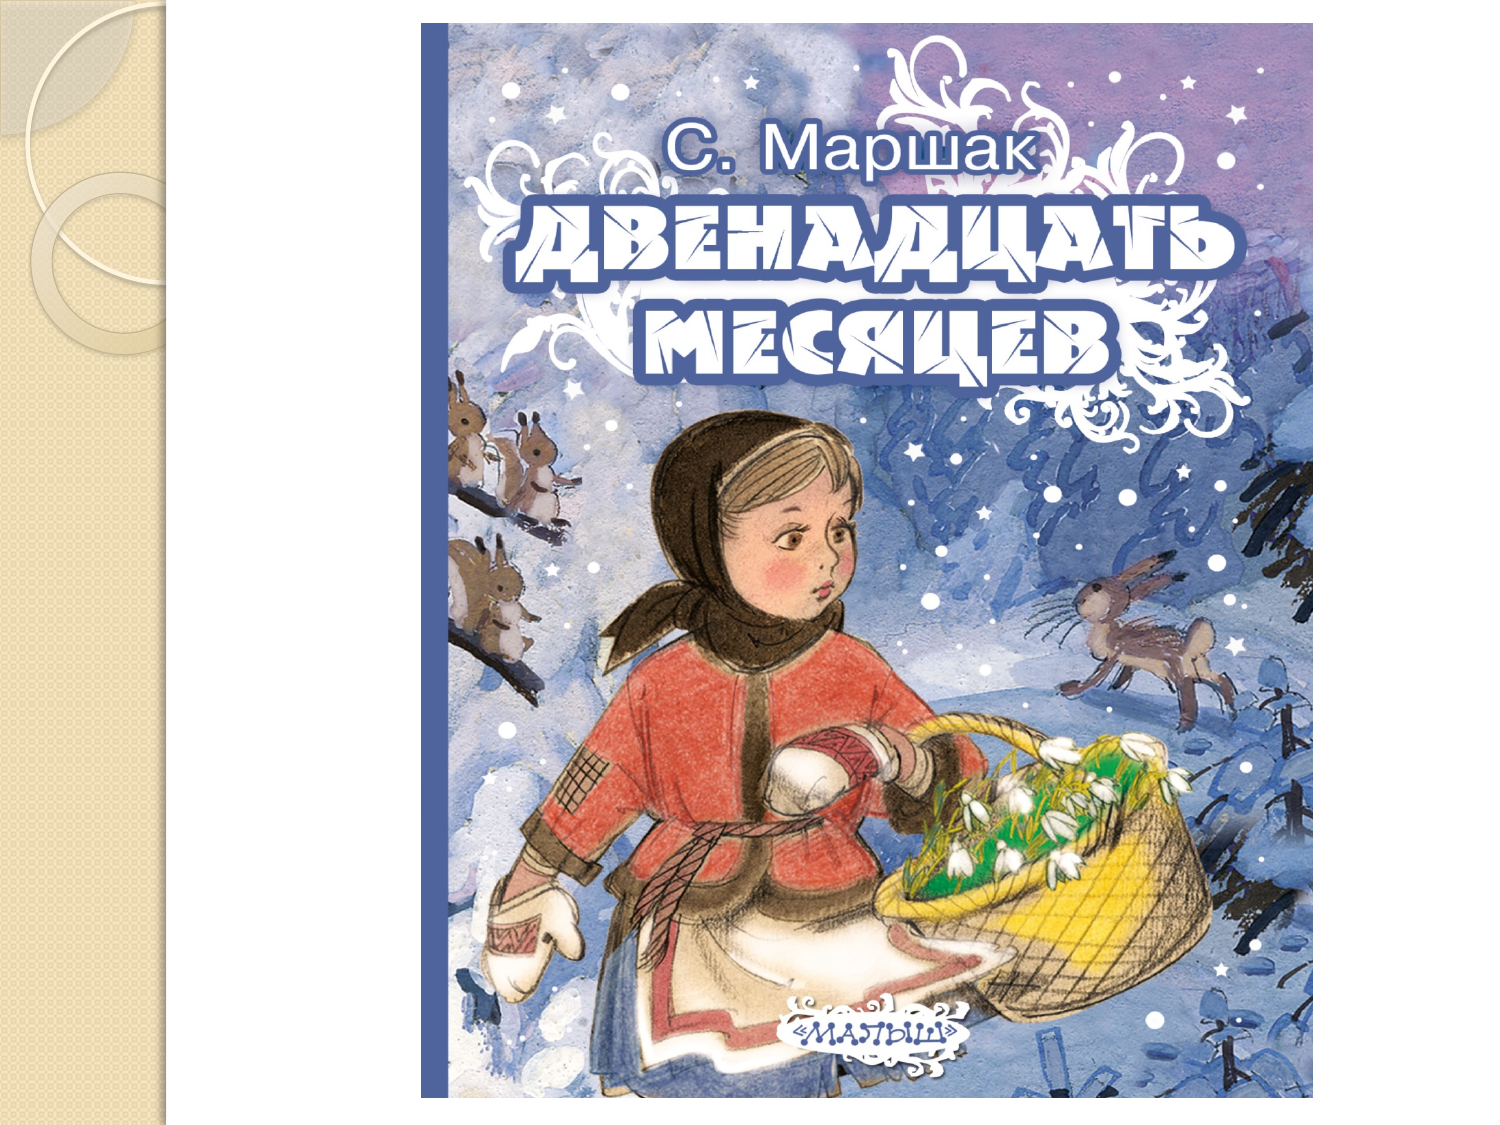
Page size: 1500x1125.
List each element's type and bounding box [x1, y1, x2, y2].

list [421, 23, 1313, 1098]
